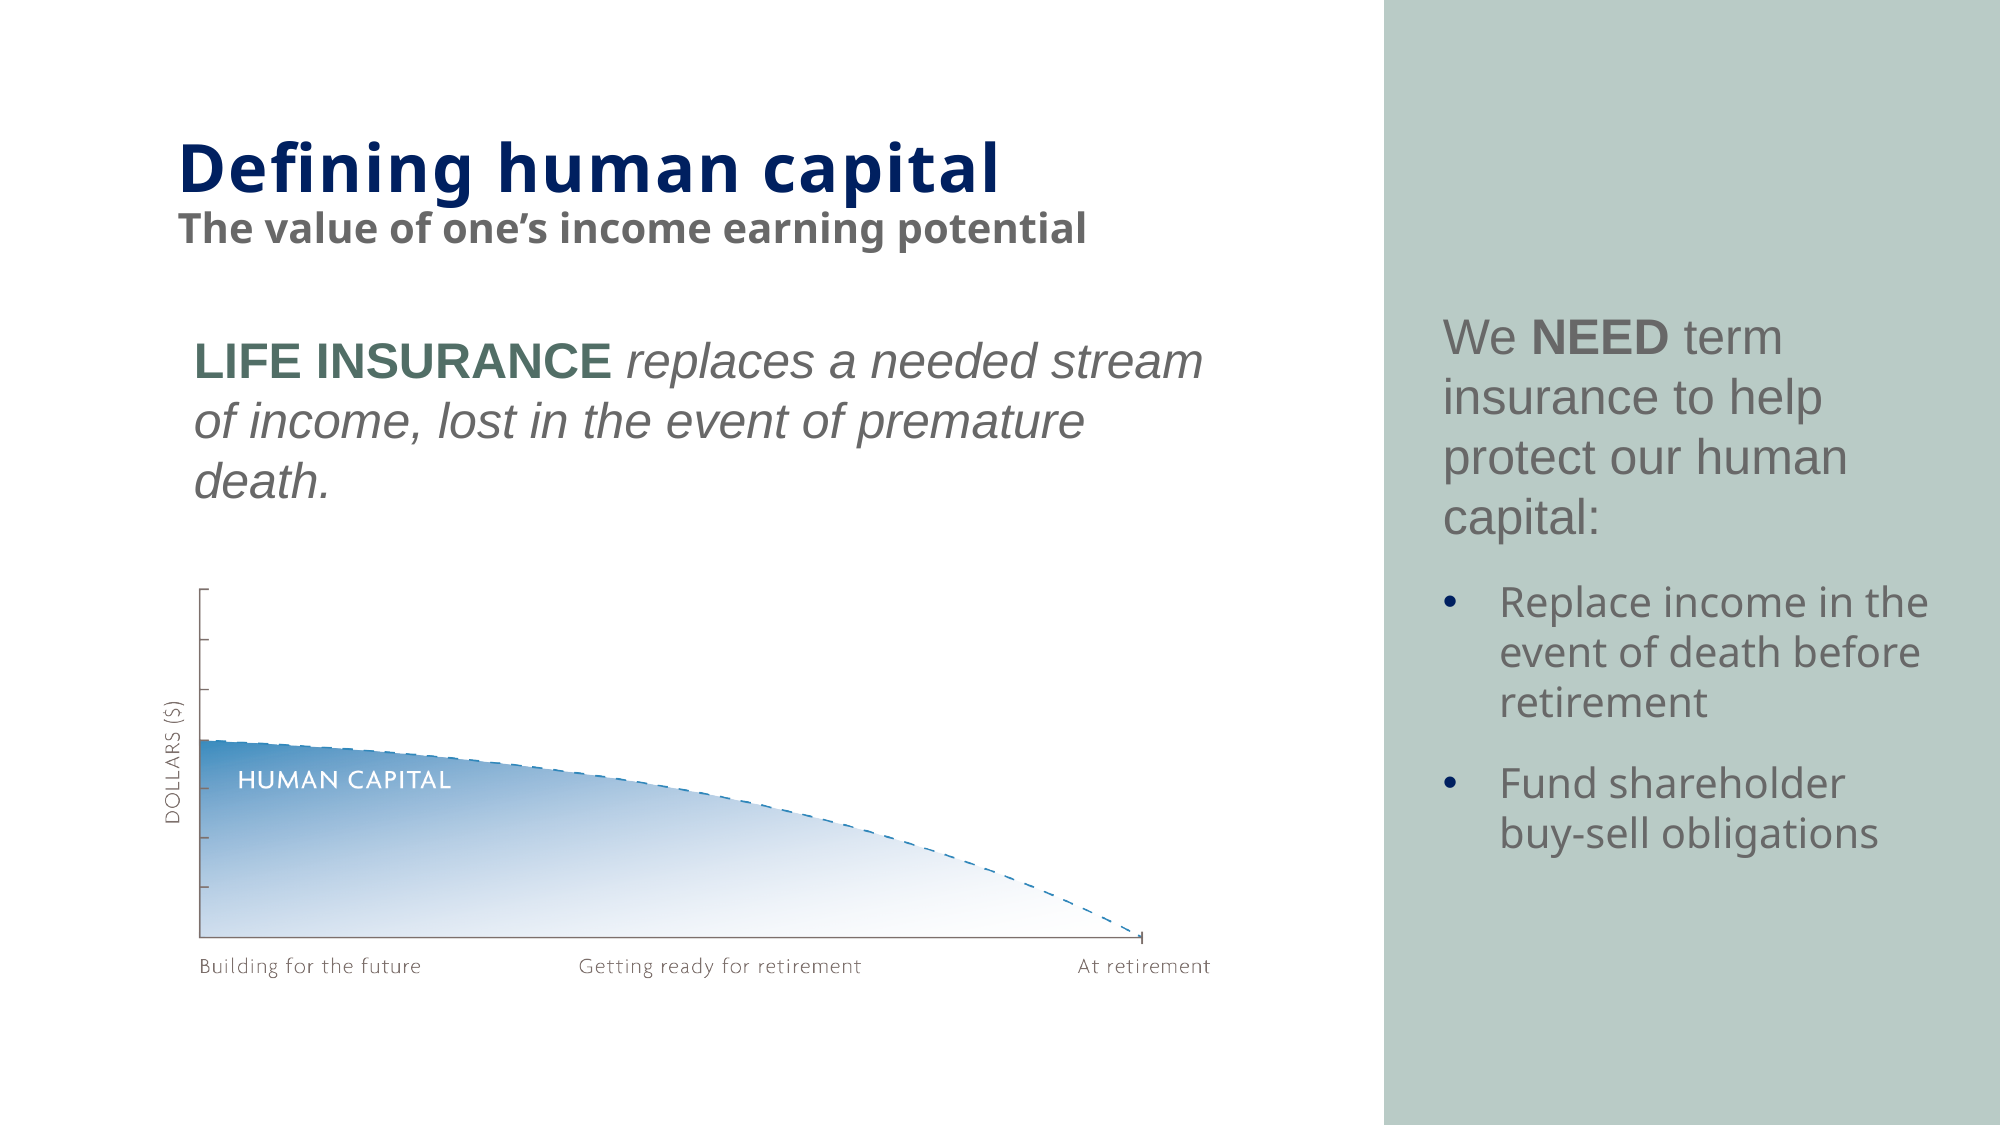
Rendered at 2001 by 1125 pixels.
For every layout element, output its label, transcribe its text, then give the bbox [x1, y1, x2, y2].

text_box We NEED term insurance to help protect our human capital: Replace income in the event of death before retirement Fund shareholder buy-sell obligations [1428, 297, 1956, 865]
text_box [1383, 0, 2000, 1125]
picture [128, 583, 1213, 994]
title Defining human capital The value of one’s income earning potential [162, 84, 1383, 303]
text_box LIFE INSURANCE replaces a needed stream of income, lost in the event of premature death. [178, 320, 1237, 516]
